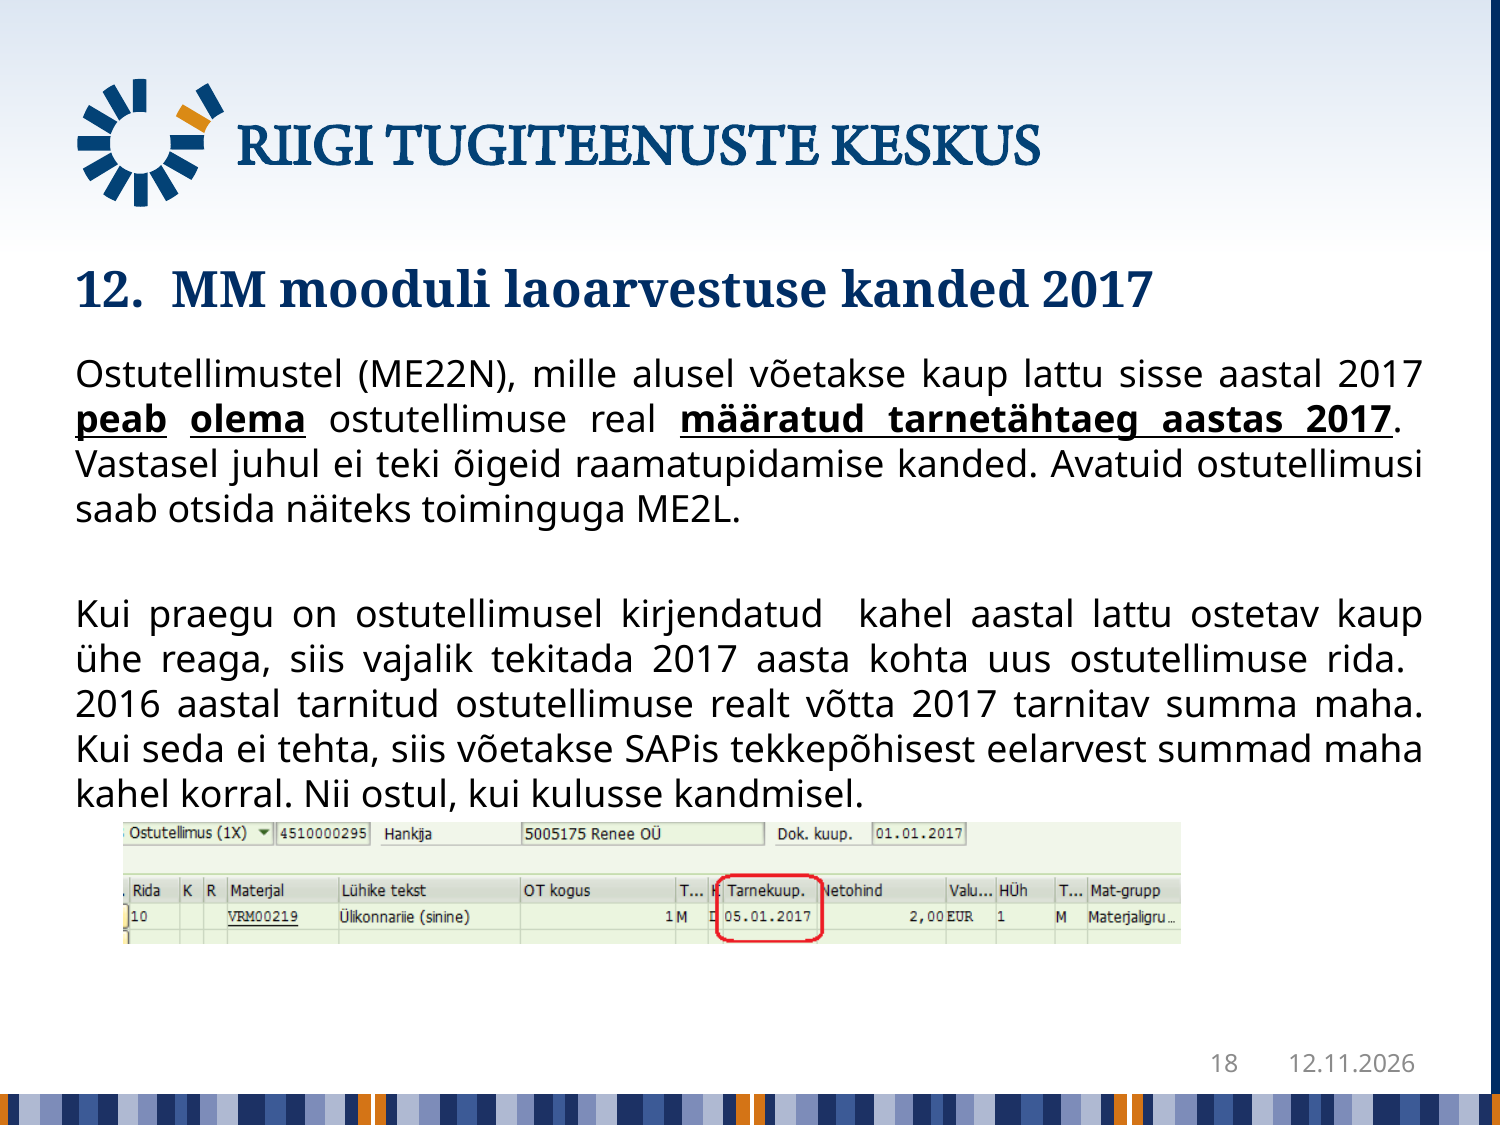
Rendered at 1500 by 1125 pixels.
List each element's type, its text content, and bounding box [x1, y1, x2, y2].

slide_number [1269, 1035, 1431, 1095]
list Ostutellimustel (ME22N), mille alusel võetakse kaup lattu sisse aastal 2017 peab olema ostutellimuse real määratud tarnetähtaeg aastas 2017. Vastasel juhul ei teki õigeid raamatupidamise kanded. Avatuid ostutellimusi saab otsida näiteks toiminguga ME2L. Kui praegu on ostutellimusel kirjendatud kahel aastal lattu ostetav kaup ühe reaga, siis vajalik tekitada 2017 aasta kohta uus ostutellimuse rida. 2016 aastal tarnitud ostutellimuse realt võtta 2017 tarnitav summa maha. Kui seda ei tehta, siis võetakse SAPis tekkepõhisest eelarvest summad maha kahel korral. Nii ostul, kui kulusse kandmisel. [75, 349, 1425, 1012]
title 12. MM mooduli laoarvestuse kanded 2017 [75, 257, 1425, 349]
picture [123, 822, 1181, 944]
slide_number 18 [1139, 1035, 1254, 1095]
